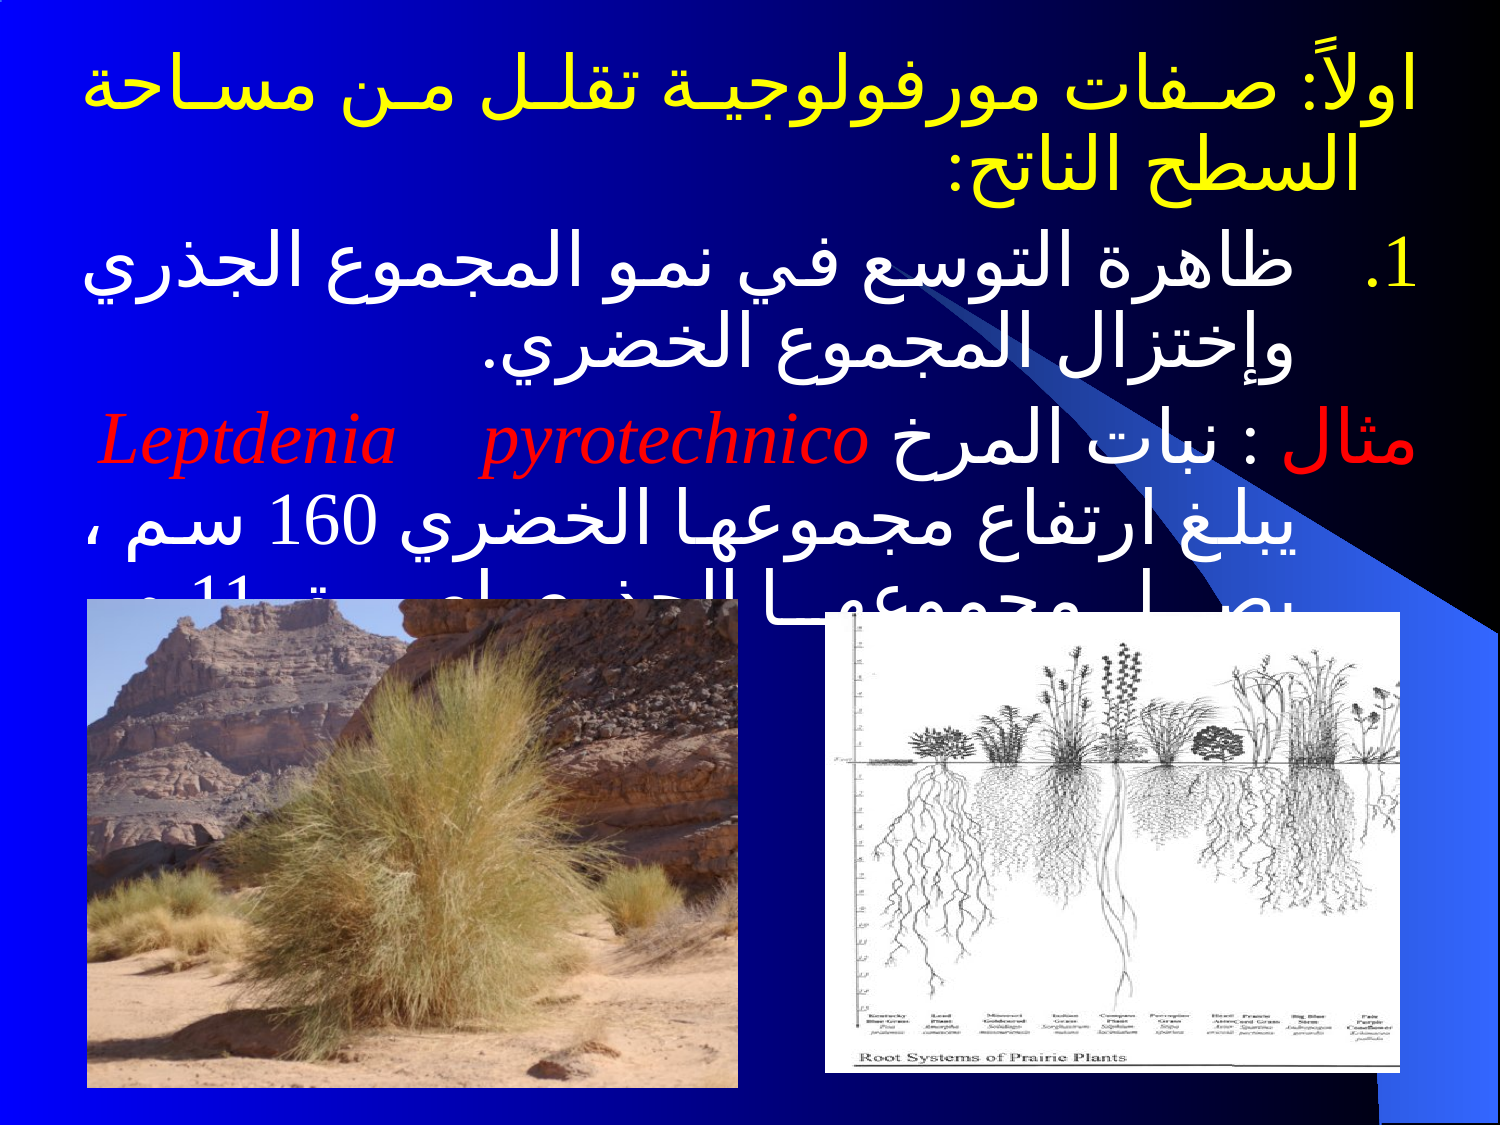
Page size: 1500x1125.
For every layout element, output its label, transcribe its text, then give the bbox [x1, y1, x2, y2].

picture [824, 612, 1401, 1073]
list اولاً: صفات مورفولوجية تقلل من مساحة السطح الناتح: ظاهرة التوسع في نمو المجموع الجذري وإختزال المجموع الخضري. مثال : نبات المرخ Leptdenia pyrotechnico يبلغ ارتفاع مجموعها الخضري 160 سم ، يصل مجموعها الجذري لعمق 11 م ، بقطر 10 امتار. [49, 37, 1451, 1076]
picture [87, 599, 738, 1088]
